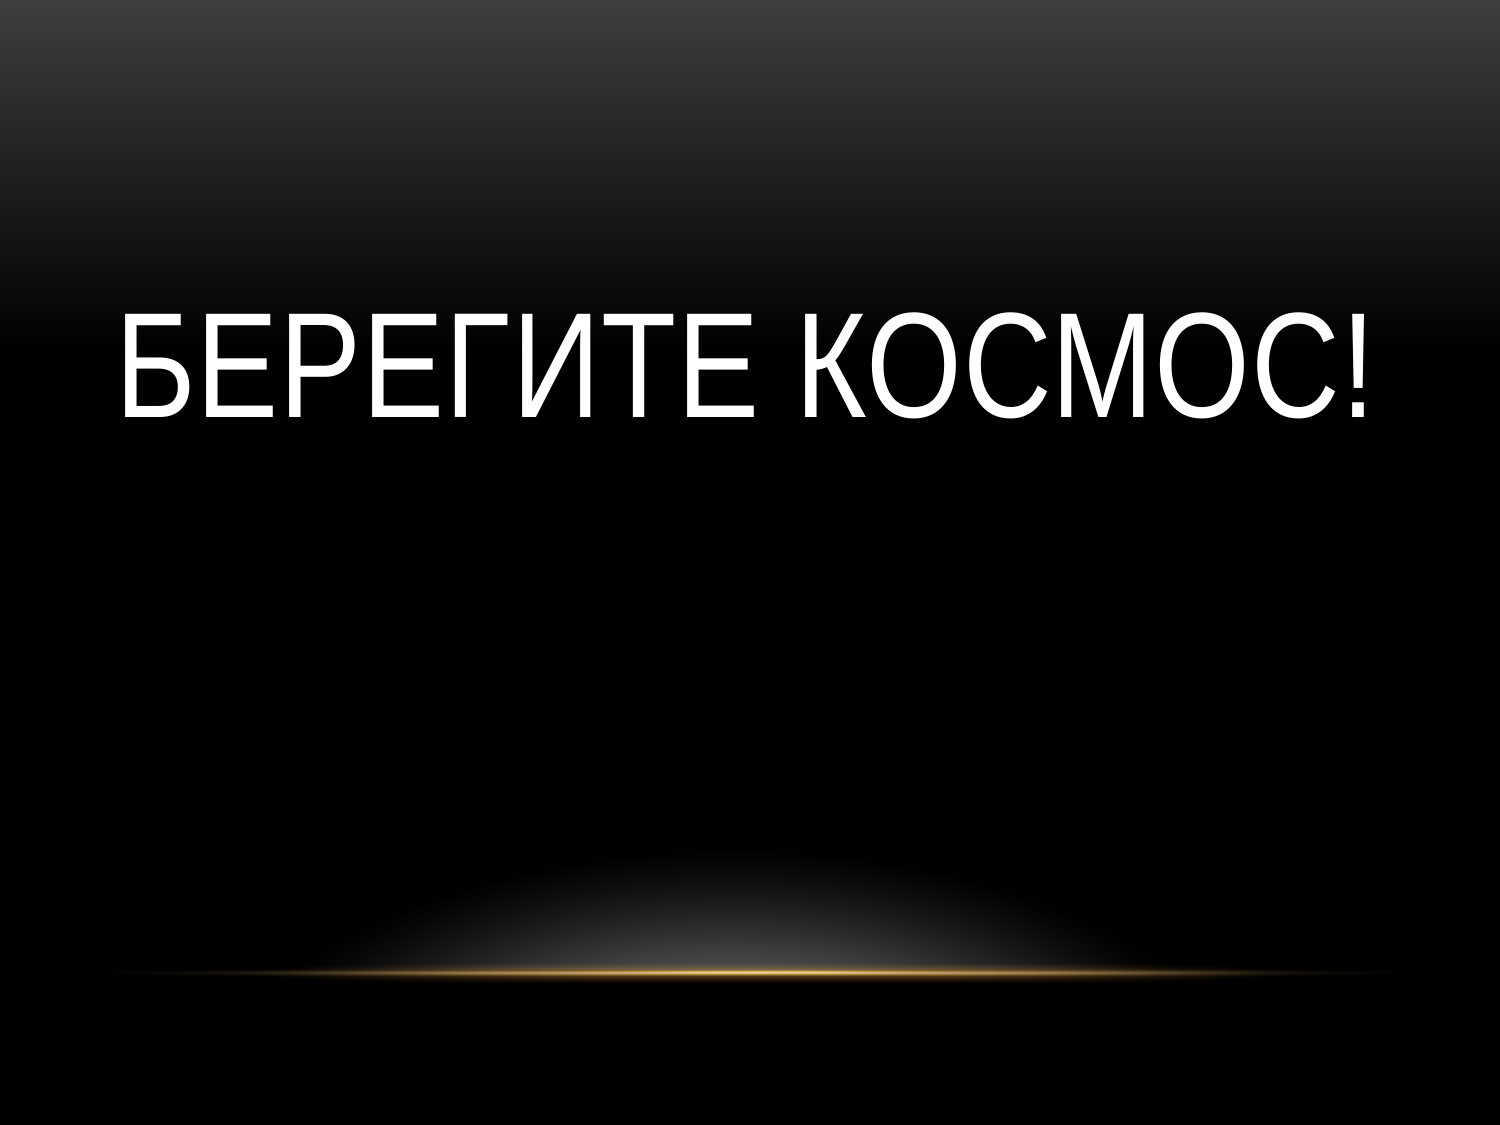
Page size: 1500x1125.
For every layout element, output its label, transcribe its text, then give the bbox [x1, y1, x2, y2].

title Берегите космос! [100, 267, 1401, 455]
picture [0, 0, 1500, 1125]
